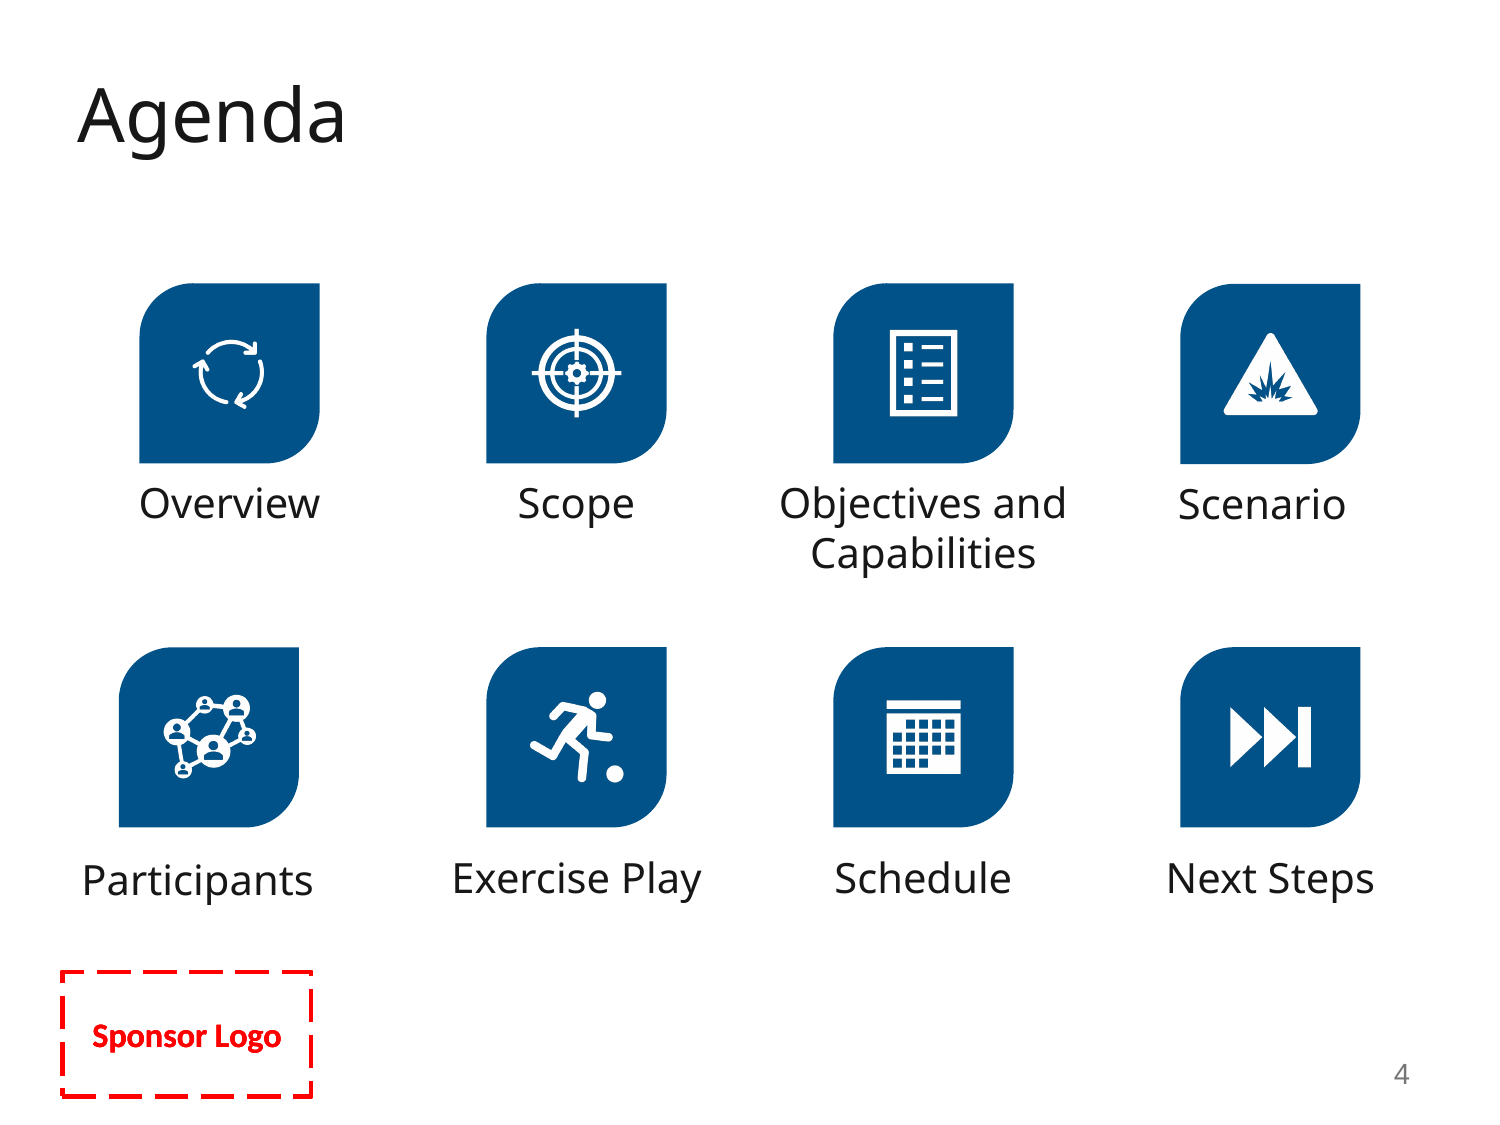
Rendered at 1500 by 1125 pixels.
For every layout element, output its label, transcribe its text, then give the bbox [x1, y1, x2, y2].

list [43, 210, 1457, 1011]
title Agenda [62, 18, 1413, 207]
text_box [62, 971, 312, 1097]
slide_number 4 [1074, 1042, 1425, 1103]
